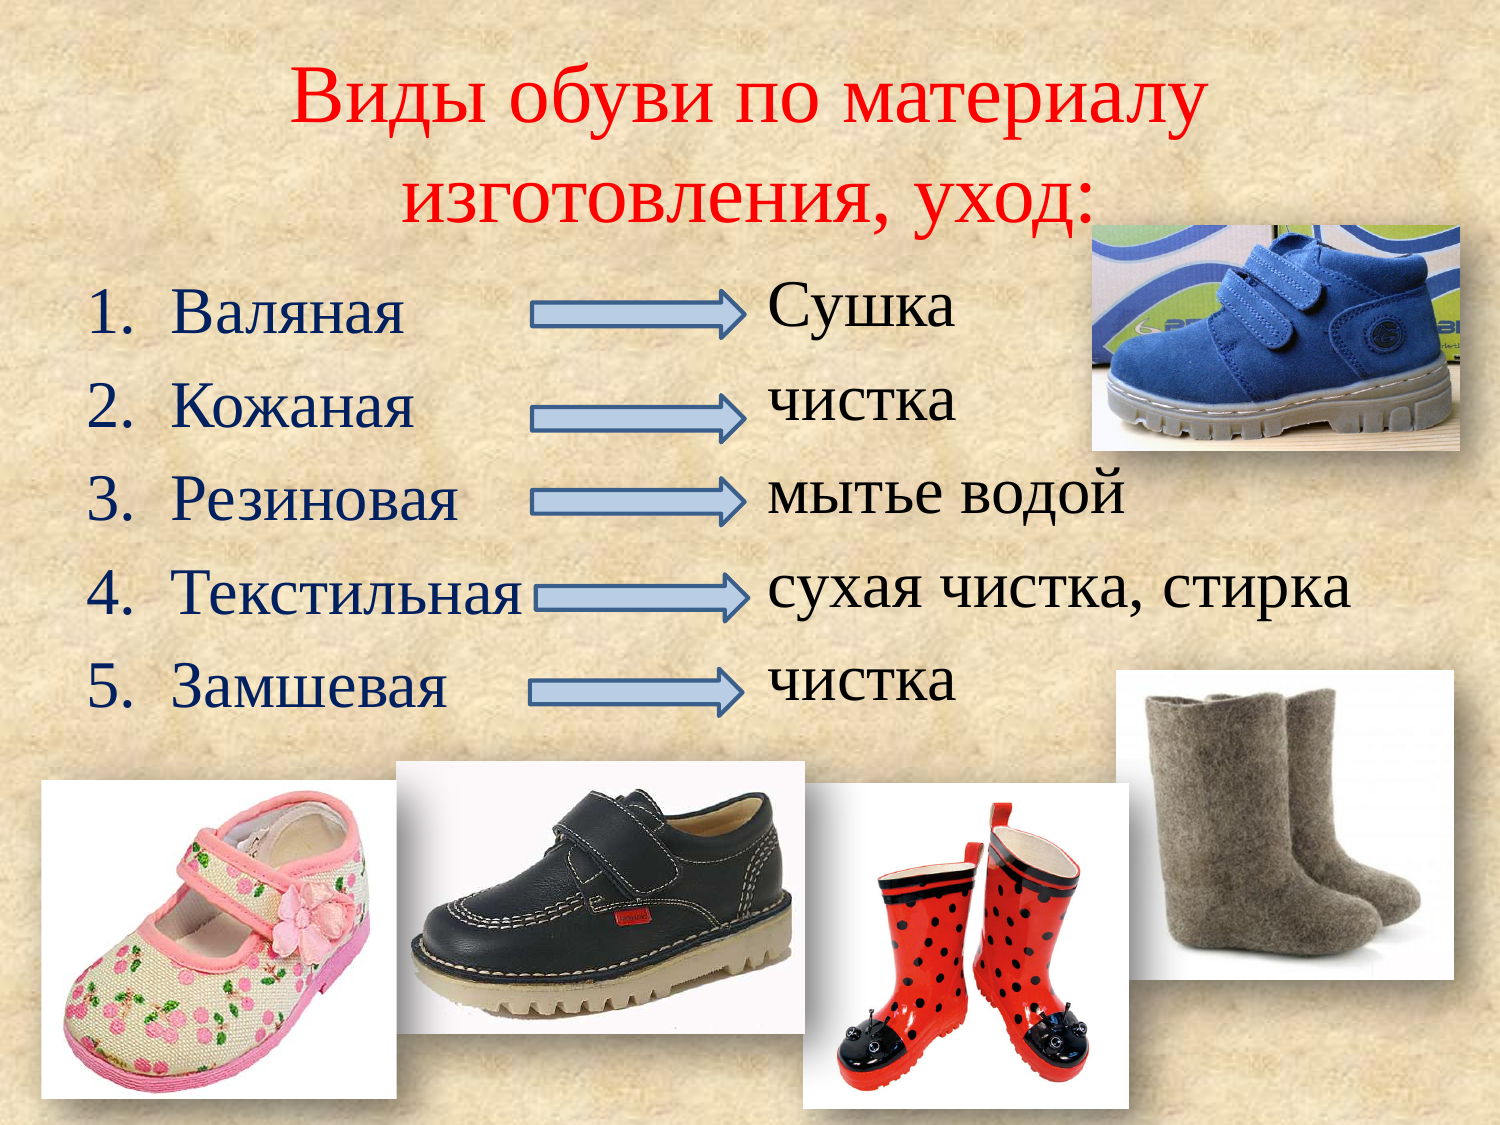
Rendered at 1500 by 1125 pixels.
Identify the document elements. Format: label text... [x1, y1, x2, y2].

text_box [527, 666, 745, 718]
text_box [529, 393, 747, 445]
title Виды обуви по материалу изготовления, уход: [75, 45, 1425, 233]
list Валяная Кожаная Резиновая Текстильная Замшевая [71, 259, 734, 765]
text_box [529, 476, 747, 528]
text_box [529, 288, 747, 340]
text_box [533, 572, 751, 624]
list Сушка чистка мытье водой сухая чистка, стирка чистка [752, 252, 1416, 765]
picture [0, 0, 1500, 1125]
